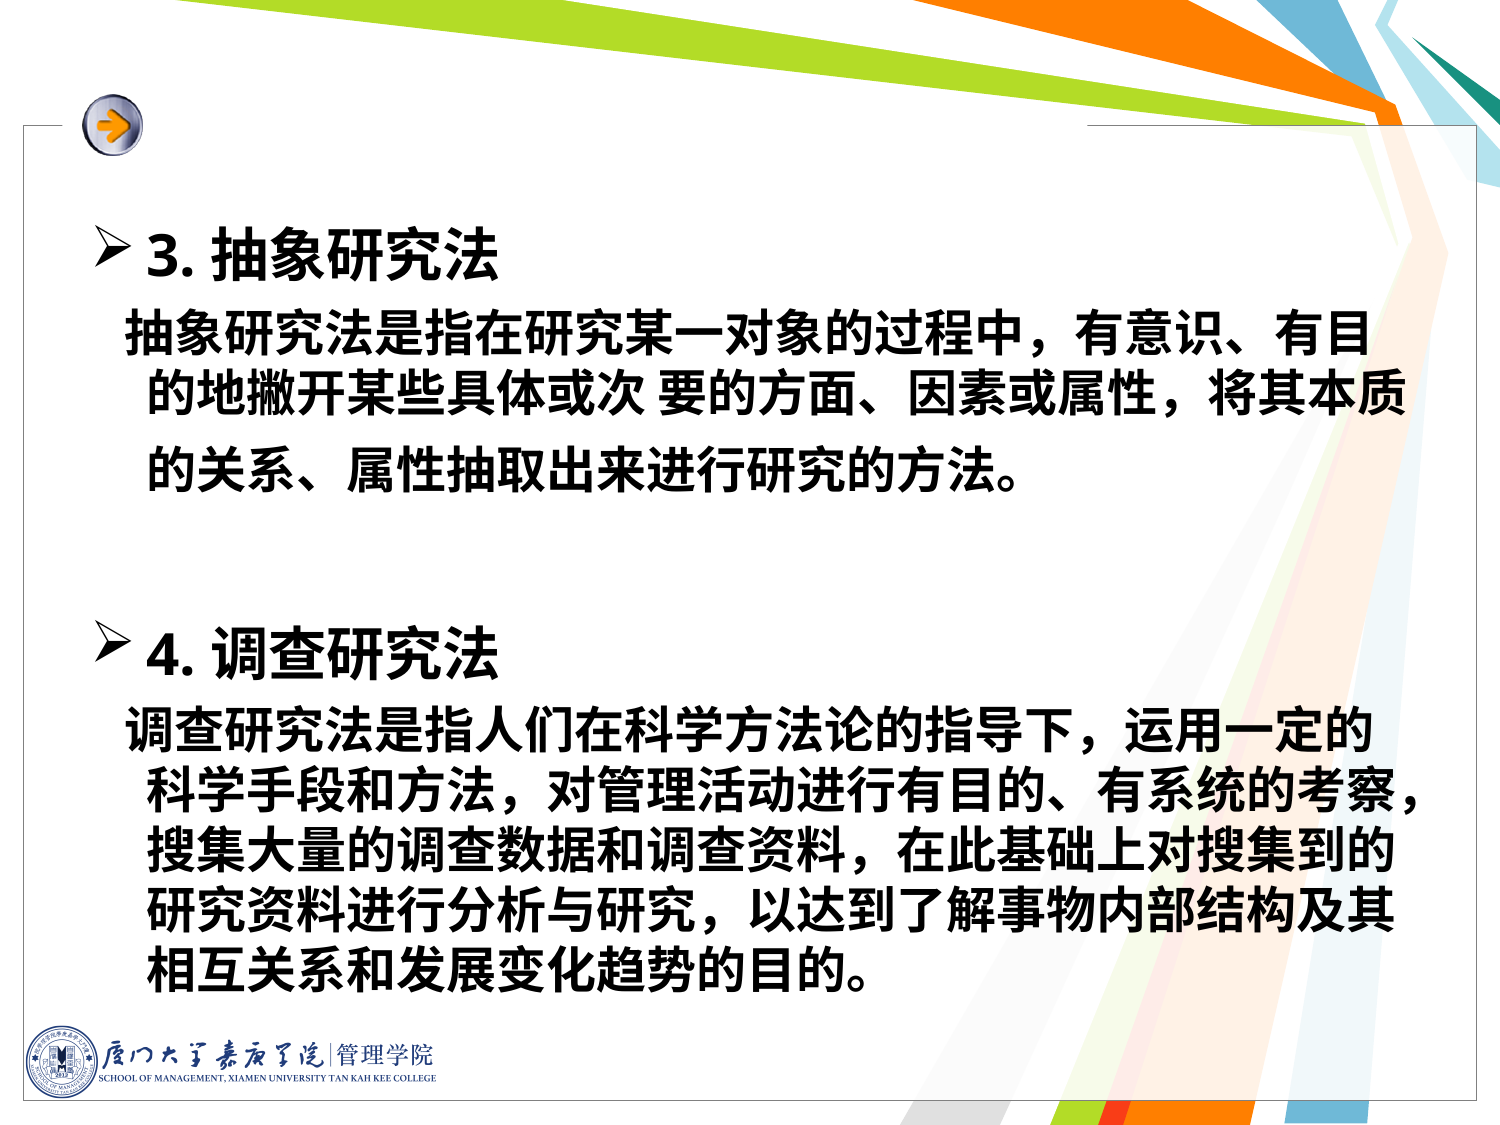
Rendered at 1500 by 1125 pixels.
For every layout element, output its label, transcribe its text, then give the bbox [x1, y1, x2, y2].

picture [82, 94, 143, 156]
list 3.抽象研究法 抽象研究法是指在研究某一对象的过程中，有意识、有目的地撇开某些具体或次 要的方面、因素或属性，将其本质的关系、属性抽取出来进行研究的方法。 4.调查研究法 调查研究法是指人们在科学方法论的指导下，运用一定的科学手段和方法，对管理活动进行有目的、有系统的考察，搜集大量的调查数据和调查资料，在此基础上对搜集到的研究资料进行分析与研究，以达到了解事物内部结构及其相互关系和发展变化趋势的目的。 [75, 210, 1425, 954]
picture [24, 1024, 438, 1100]
